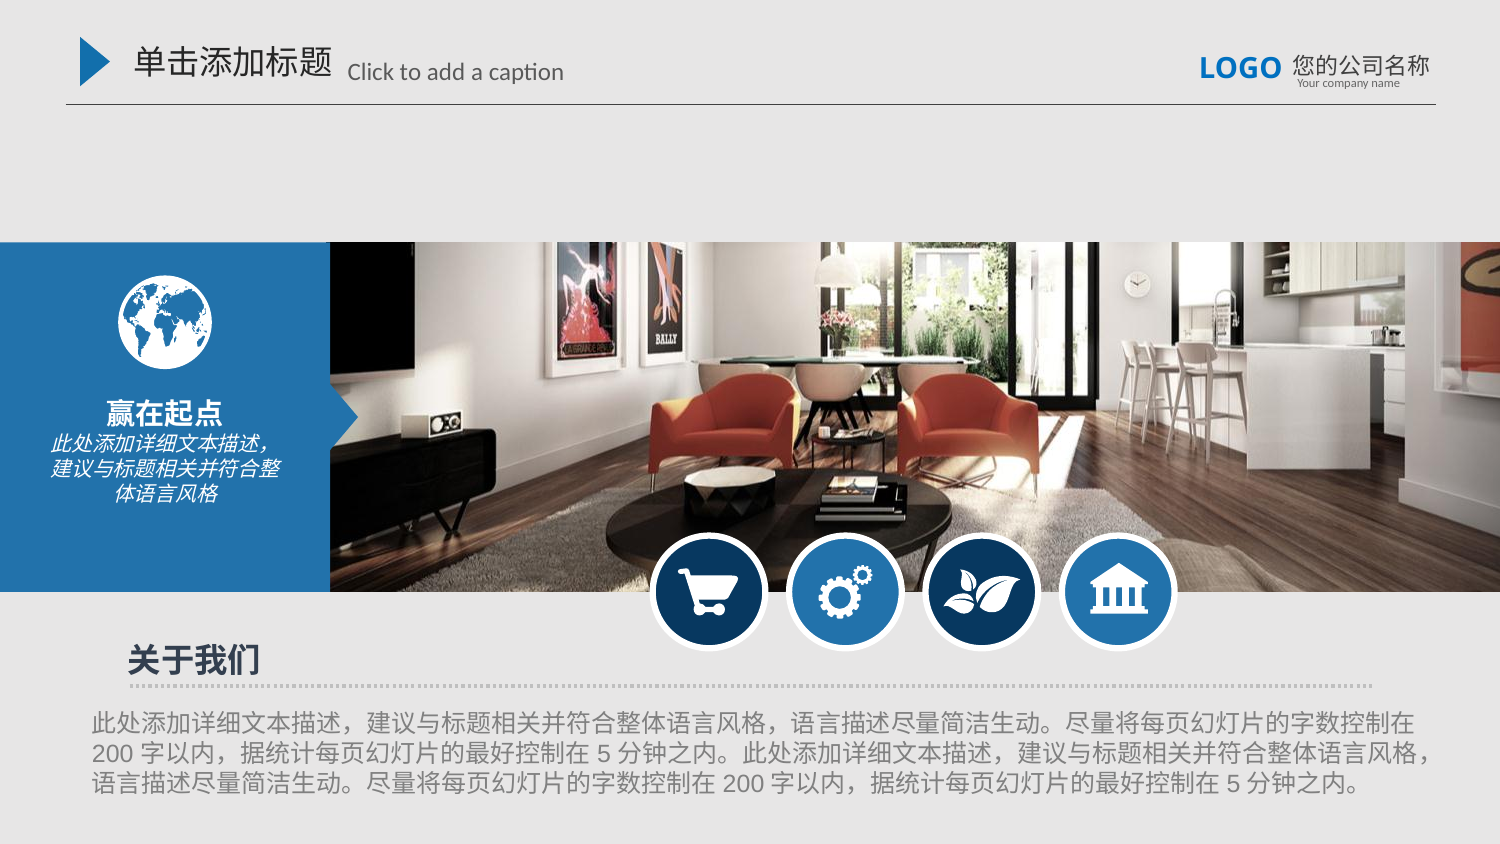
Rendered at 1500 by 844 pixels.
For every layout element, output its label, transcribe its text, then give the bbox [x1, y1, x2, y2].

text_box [0, 242, 359, 592]
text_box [1158, 42, 1495, 98]
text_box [652, 535, 766, 649]
text_box [325, 241, 1500, 593]
text_box 关于我们 [127, 638, 262, 680]
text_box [118, 275, 212, 370]
text_box [78, 34, 112, 89]
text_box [121, 35, 643, 92]
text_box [1061, 535, 1175, 649]
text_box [925, 535, 1039, 649]
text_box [789, 535, 902, 649]
text_box 此处添加详细文本描述，建议与标题相关并符合整体语言风格，语言描述尽量简洁生动。尽量将每页幻灯片的字数控制在200字以内，据统计每页幻灯片的最好控制在5分钟之内。此处添加详细文本描述，建议与标题相关并符合整体语言风格，语言描述尽量简洁生动。尽量将每页幻灯片的字数控制在200字以内，据统计每页幻灯片的最好控制在5分钟之内。 [91, 707, 1419, 798]
